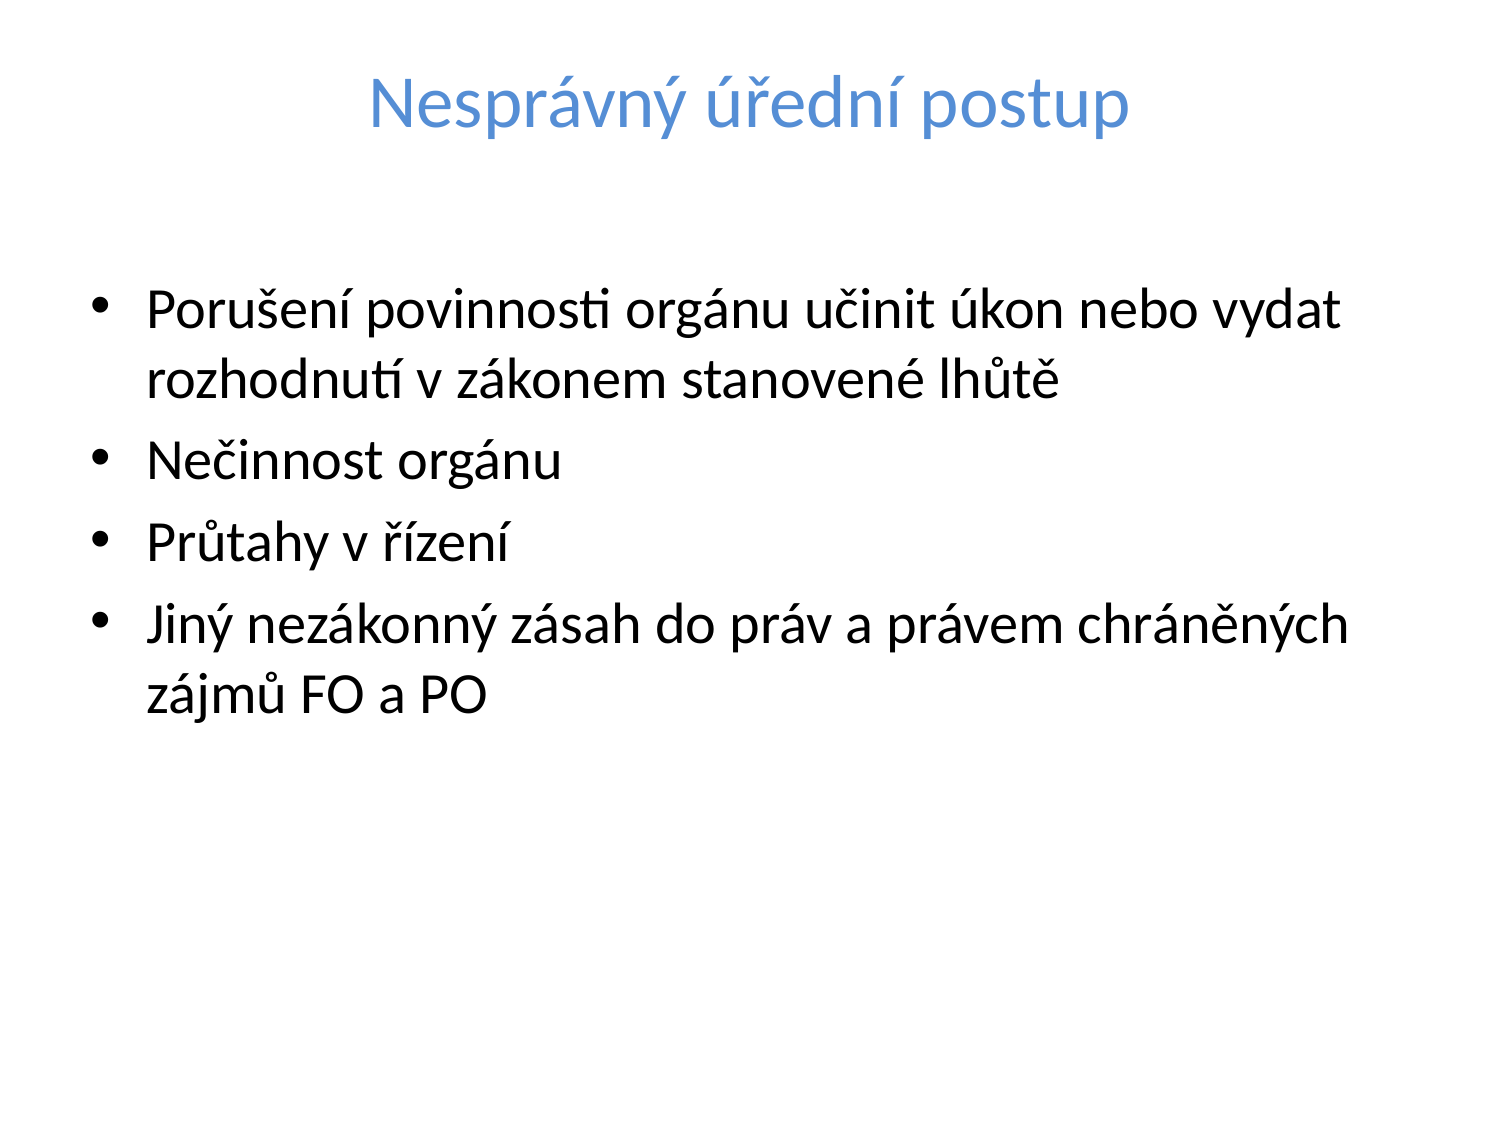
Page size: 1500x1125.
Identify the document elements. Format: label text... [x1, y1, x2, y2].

list Porušení povinnosti orgánu učinit úkon nebo vydat rozhodnutí v zákonem stanovené lhůtě Nečinnost orgánu Průtahy v řízení Jiný nezákonný zásah do práv a právem chráněných zájmů FO a PO [75, 262, 1425, 1005]
title Nesprávný úřední postup [75, 45, 1425, 149]
